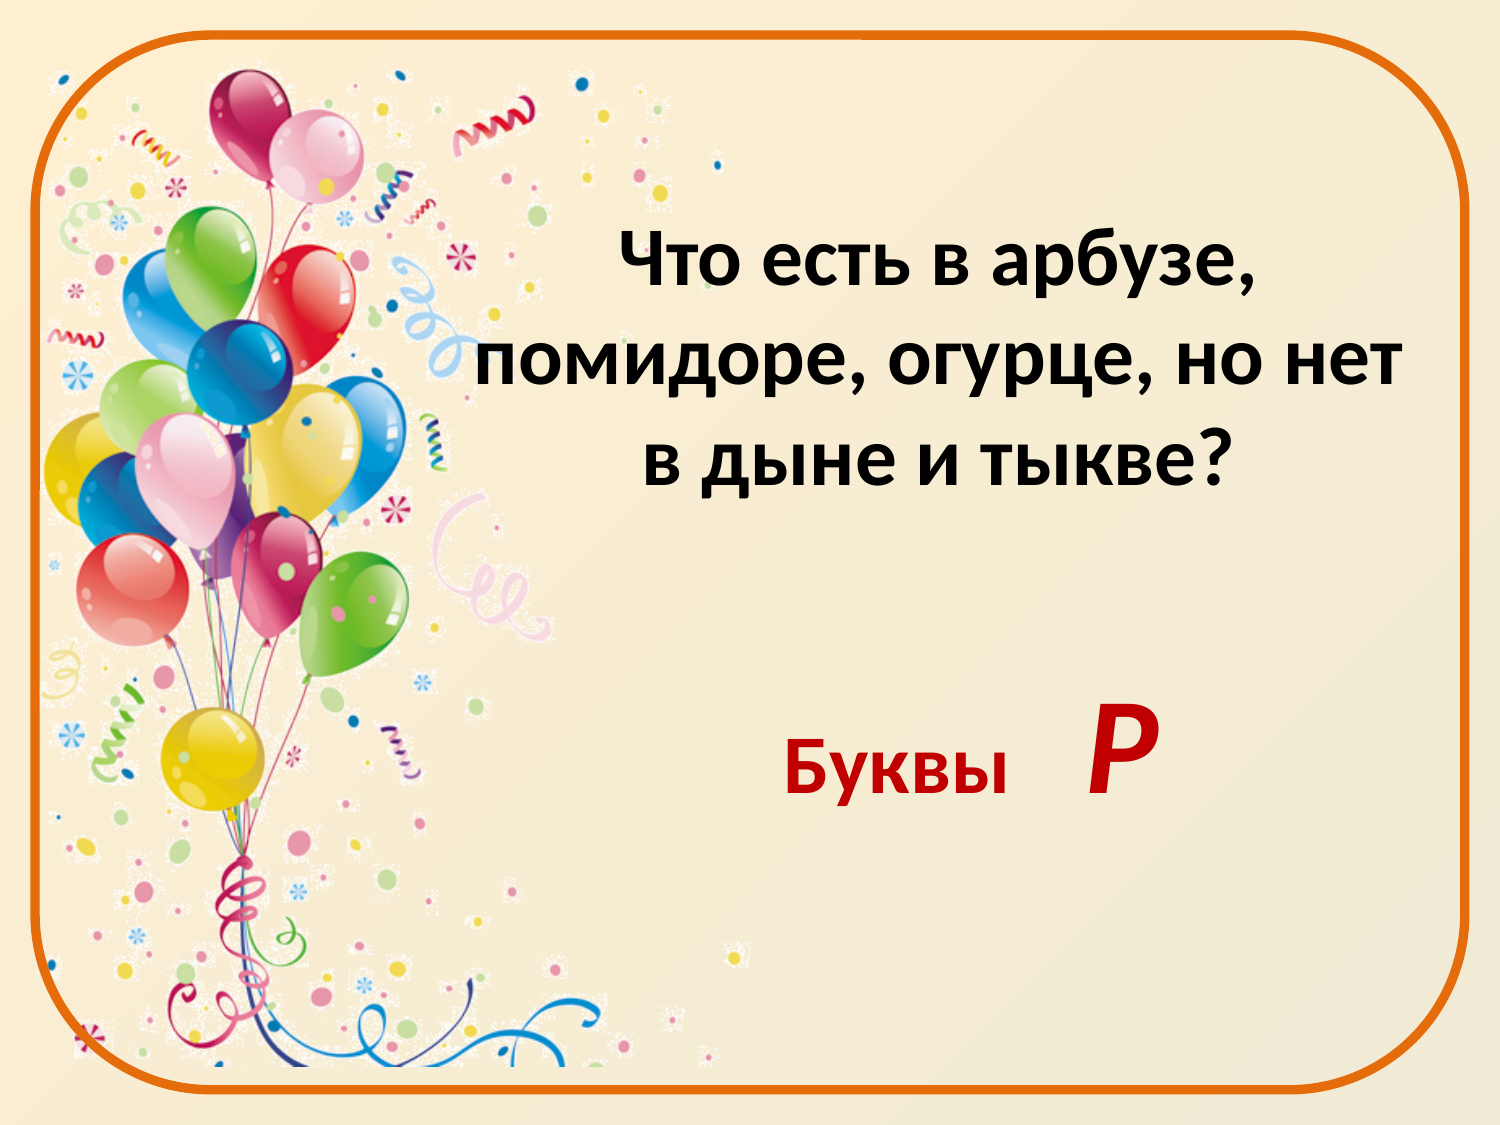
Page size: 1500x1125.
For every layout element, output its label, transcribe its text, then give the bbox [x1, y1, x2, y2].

title Что есть в арбузе, помидоре, огурце, но нет в дыне и тыкве? [457, 257, 1421, 446]
picture [439, 1036, 560, 1067]
picture [23, 58, 113, 1067]
text_box Буквы р [442, 644, 1500, 832]
picture [40, 58, 778, 1067]
